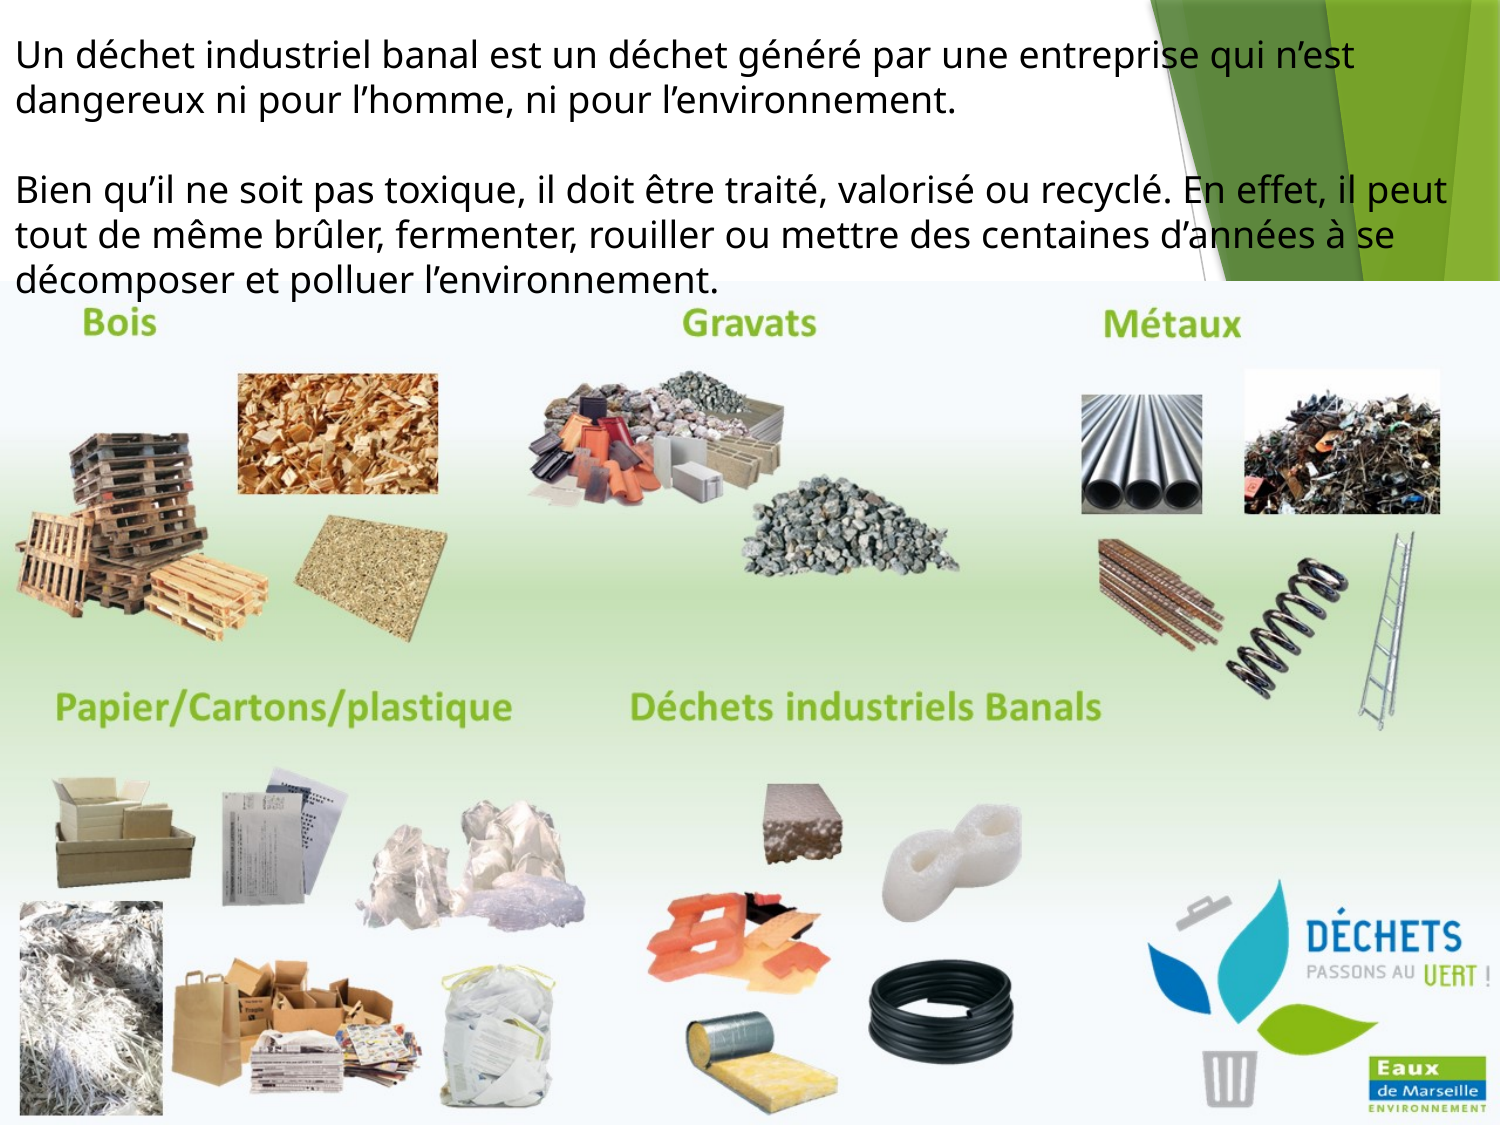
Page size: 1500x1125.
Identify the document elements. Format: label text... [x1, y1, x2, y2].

text_box Un déchet industriel banal est un déchet généré par une entreprise qui n’est dangereux ni pour l’homme, ni pour l’environnement. Bien qu’il ne soit pas toxique, il doit être traité, valorisé ou recyclé. En effet, il peut tout de même brûler, fermenter, rouiller ou mettre des centaines d’années à se décomposer et polluer l’environnement. [0, 23, 1487, 280]
picture [0, 280, 1500, 1125]
